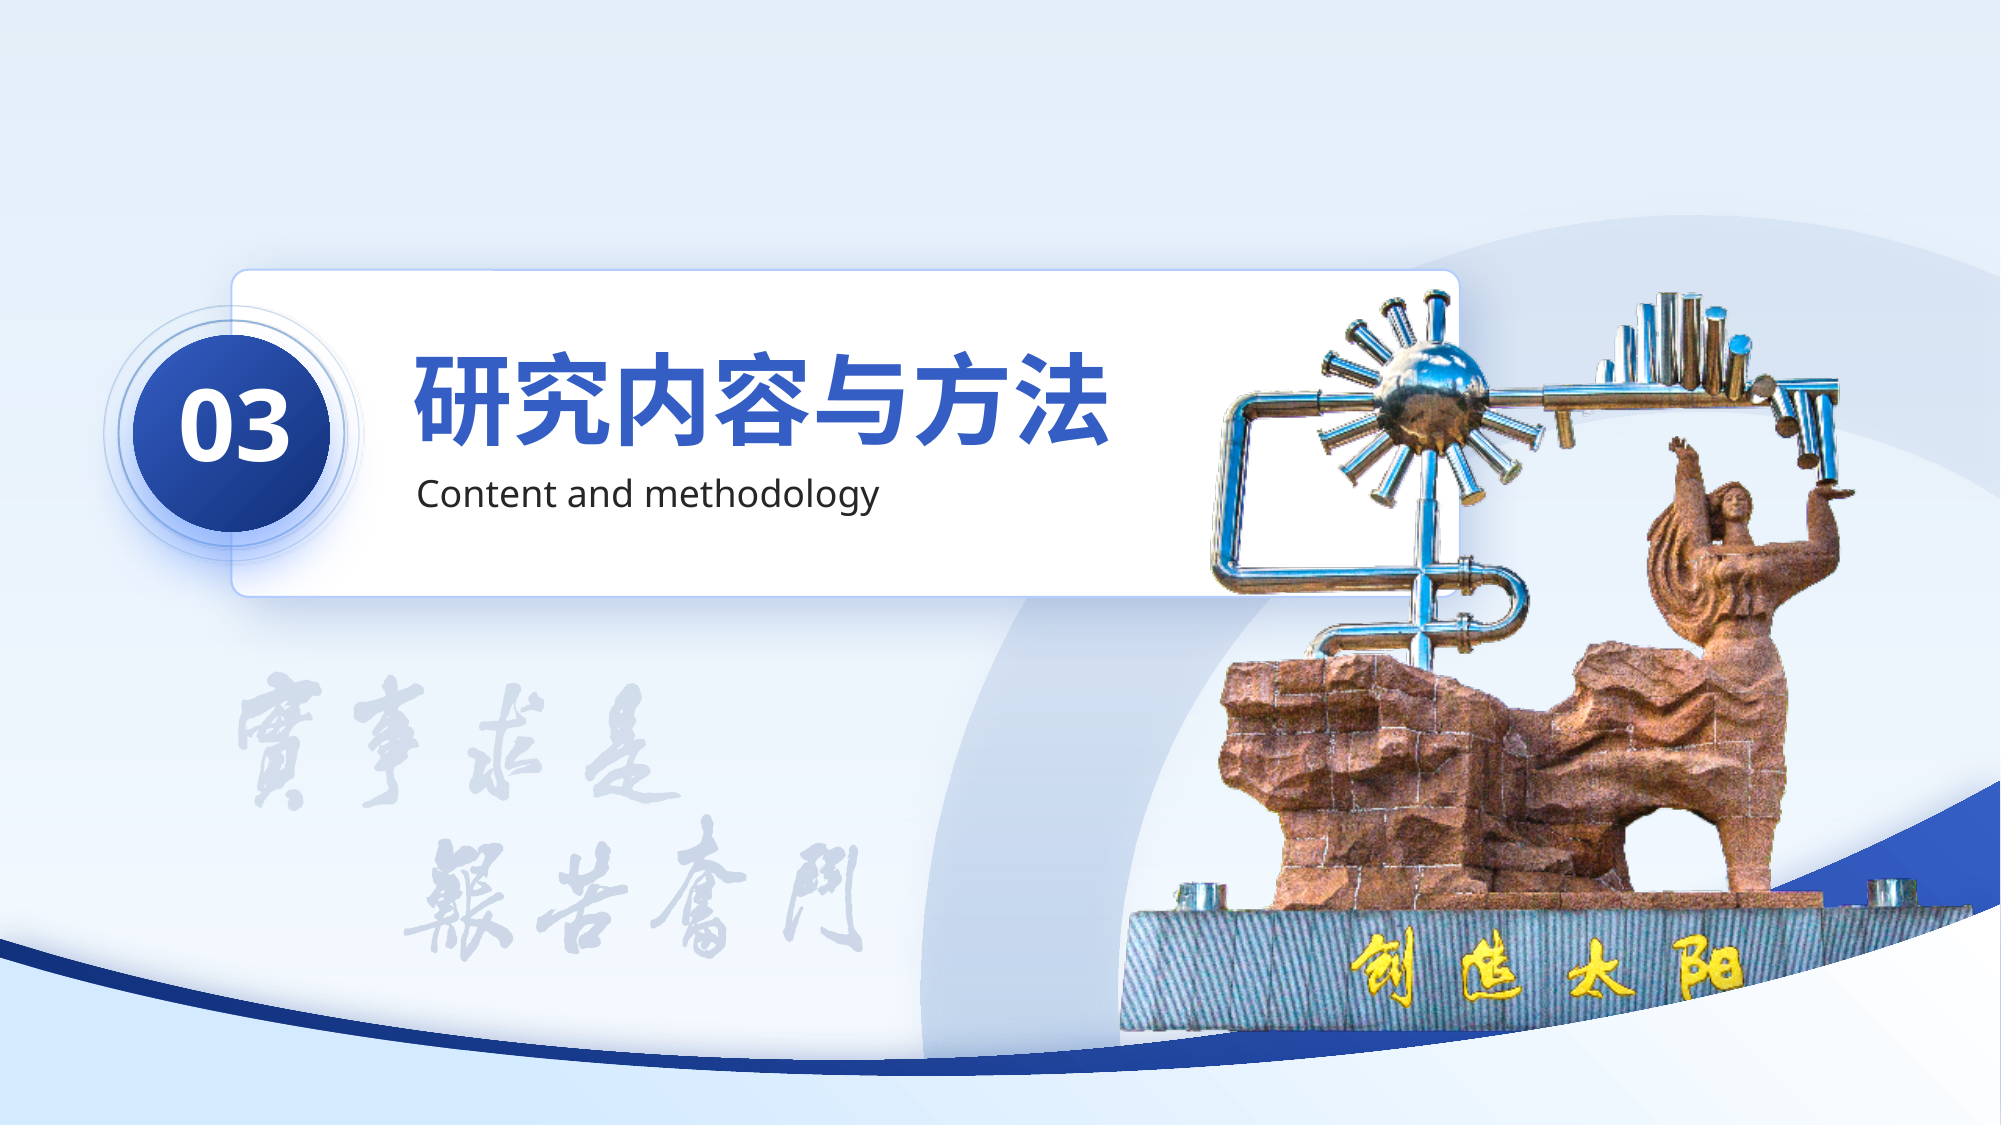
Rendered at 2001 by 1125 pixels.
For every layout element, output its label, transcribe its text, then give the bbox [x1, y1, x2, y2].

text_box 03 [126, 361, 345, 485]
picture [1100, 204, 2001, 1125]
text_box 研究内容与方法 [412, 335, 1072, 459]
text_box Content and methodology [401, 462, 976, 522]
